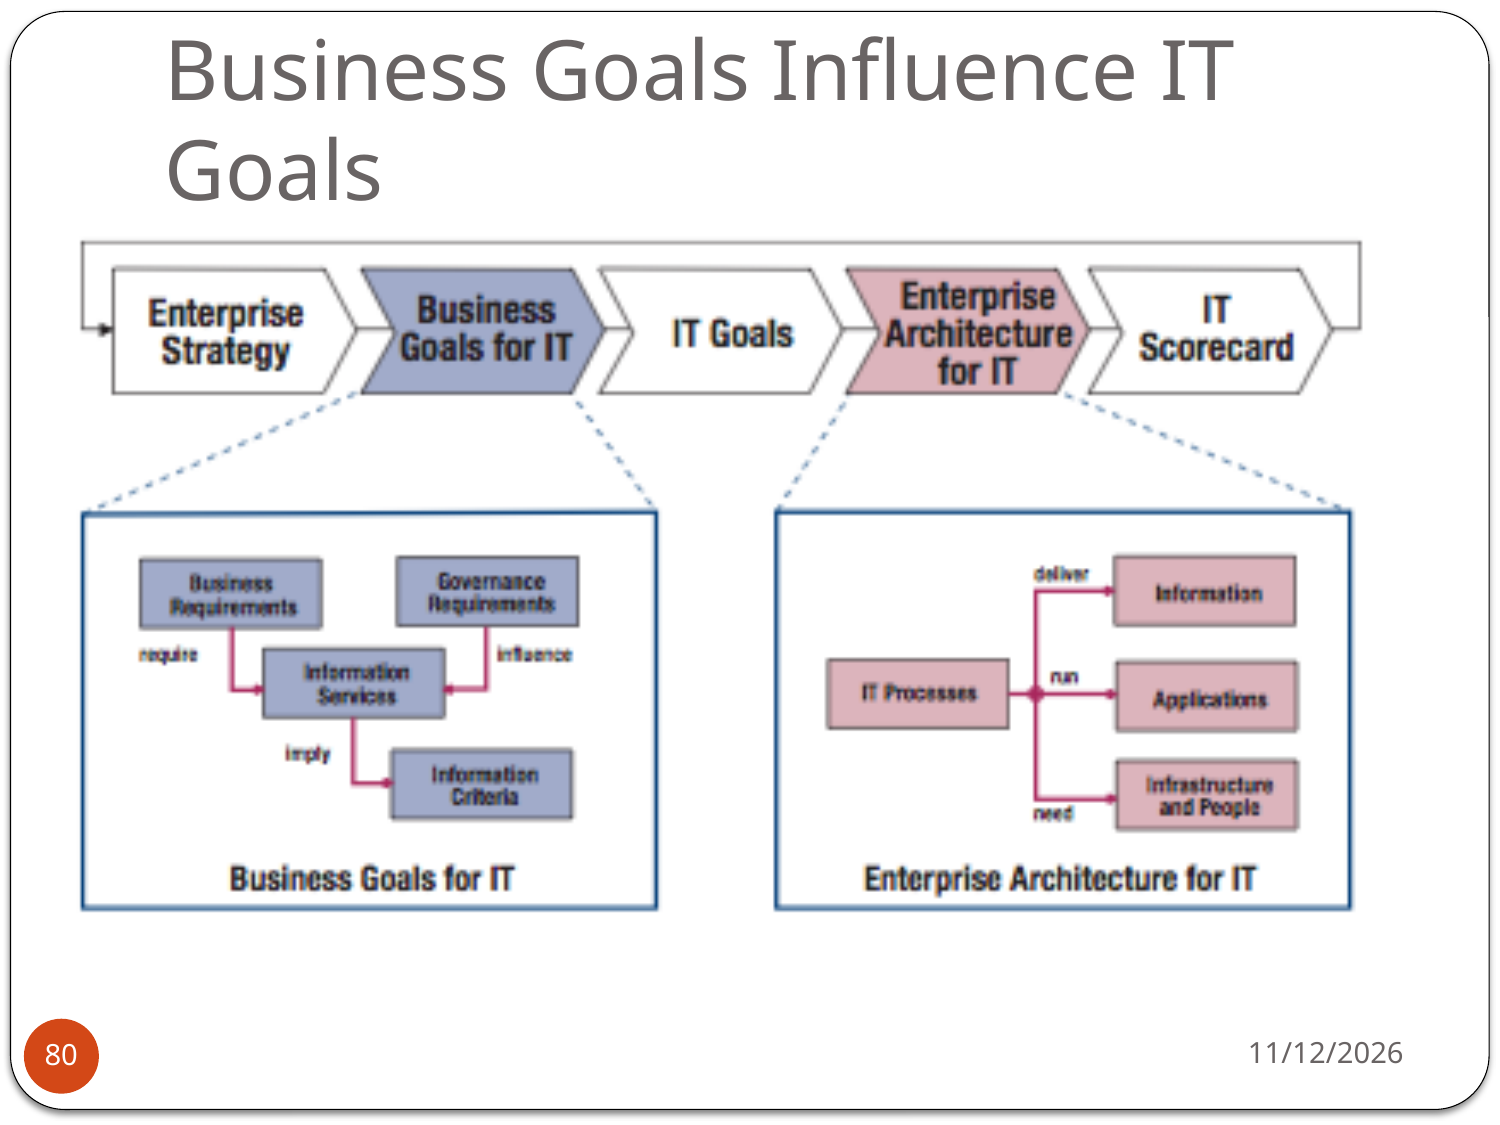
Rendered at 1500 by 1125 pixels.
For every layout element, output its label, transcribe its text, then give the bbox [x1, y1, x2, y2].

title Business Goals Influence IT Goals [150, 45, 1425, 233]
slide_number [1012, 1015, 1419, 1094]
slide_number 80 [23, 1018, 99, 1094]
picture [64, 232, 1373, 926]
